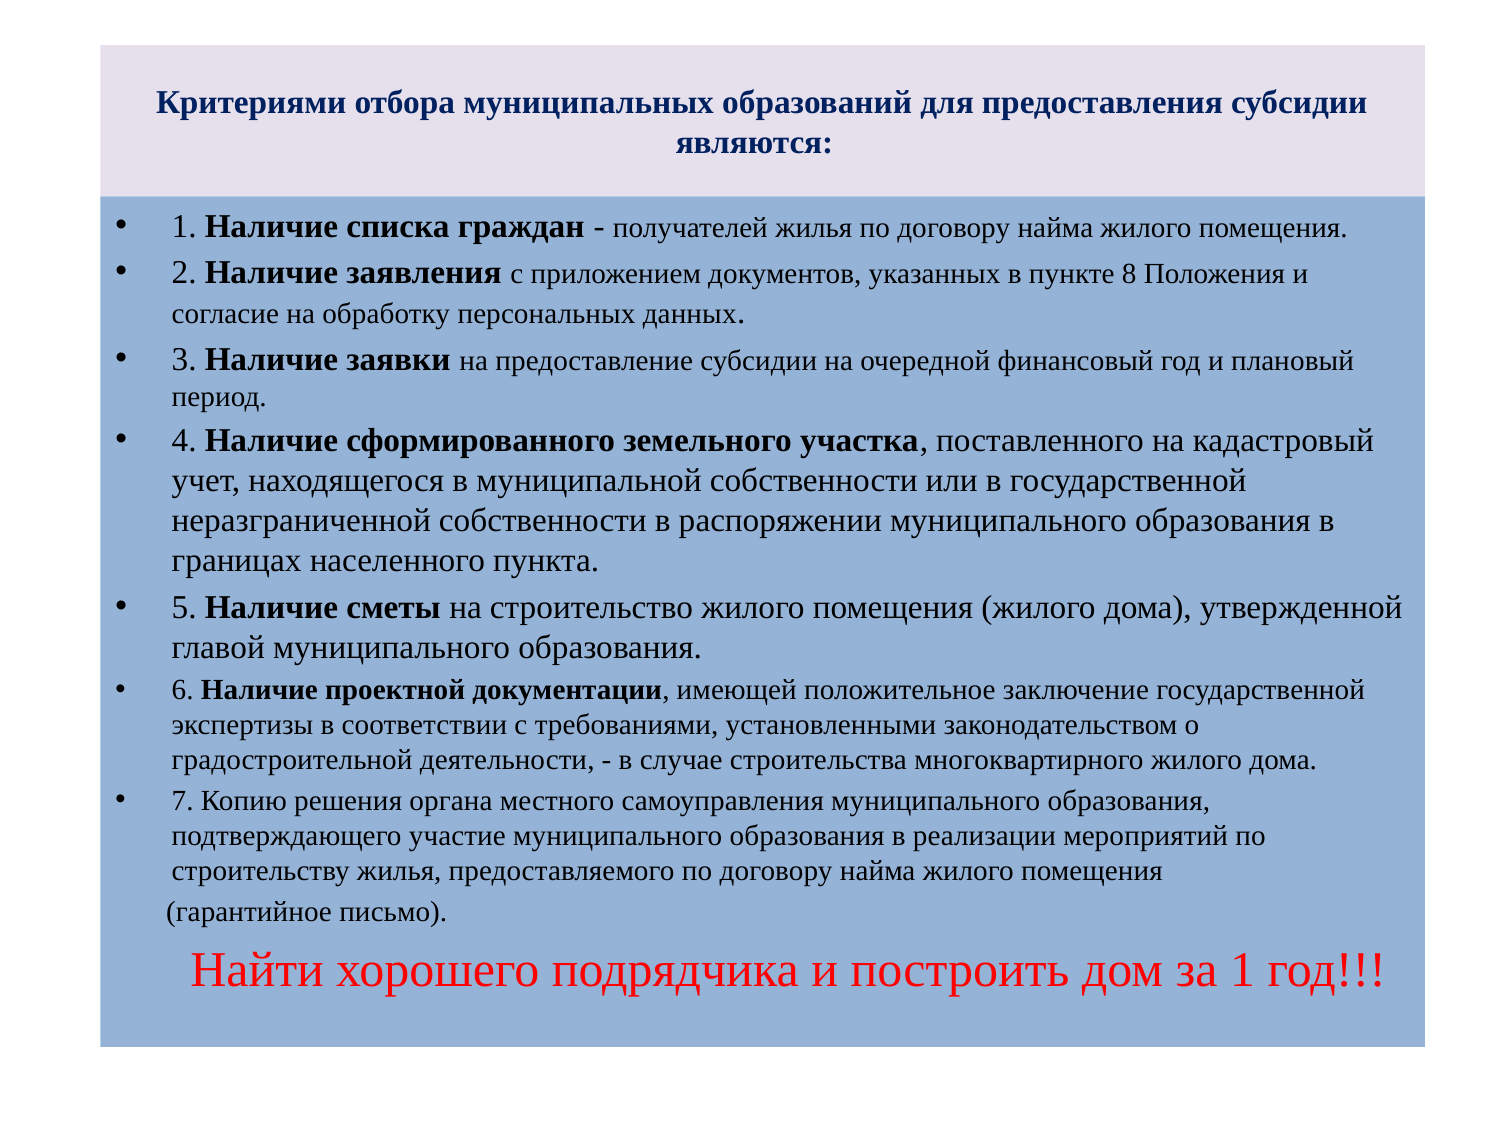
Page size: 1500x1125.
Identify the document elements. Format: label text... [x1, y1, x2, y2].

list 1. Наличие списка граждан - получателей жилья по договору найма жилого помещения. 2. Наличие заявления с приложением документов, указанных в пункте 8 Положения и согласие на обработку персональных данных. 3. Наличие заявки на предоставление субсидии на очередной финансовый год и плановый период. 4. Наличие сформированного земельного участка, поставленного на кадастровый учет, находящегося в муниципальной собственности или в государственной неразграниченной собственности в распоряжении муниципального образования в границах населенного пункта. 5. Наличие сметы на строительство жилого помещения (жилого дома), утвержденной главой муниципального образования. 6. Наличие проектной документации, имеющей положительное заключение государственной экспертизы в соответствии с требованиями, установленными законодательством о градостроительной деятельности, - в случае строительства многоквартирного жилого дома. 7. Копию решения органа местного самоуправления муниципального образования, подтверждающего участие муниципального образования в реализации мероприятий по строительству жилья, предоставляемого по договору найма жилого помещения (гарантийное письмо). Найти хорошего подрядчика и построить дом за 1 год!!! [100, 196, 1425, 1047]
title Критериями отбора муниципальных образований для предоставления субсидии являются: [100, 45, 1425, 196]
